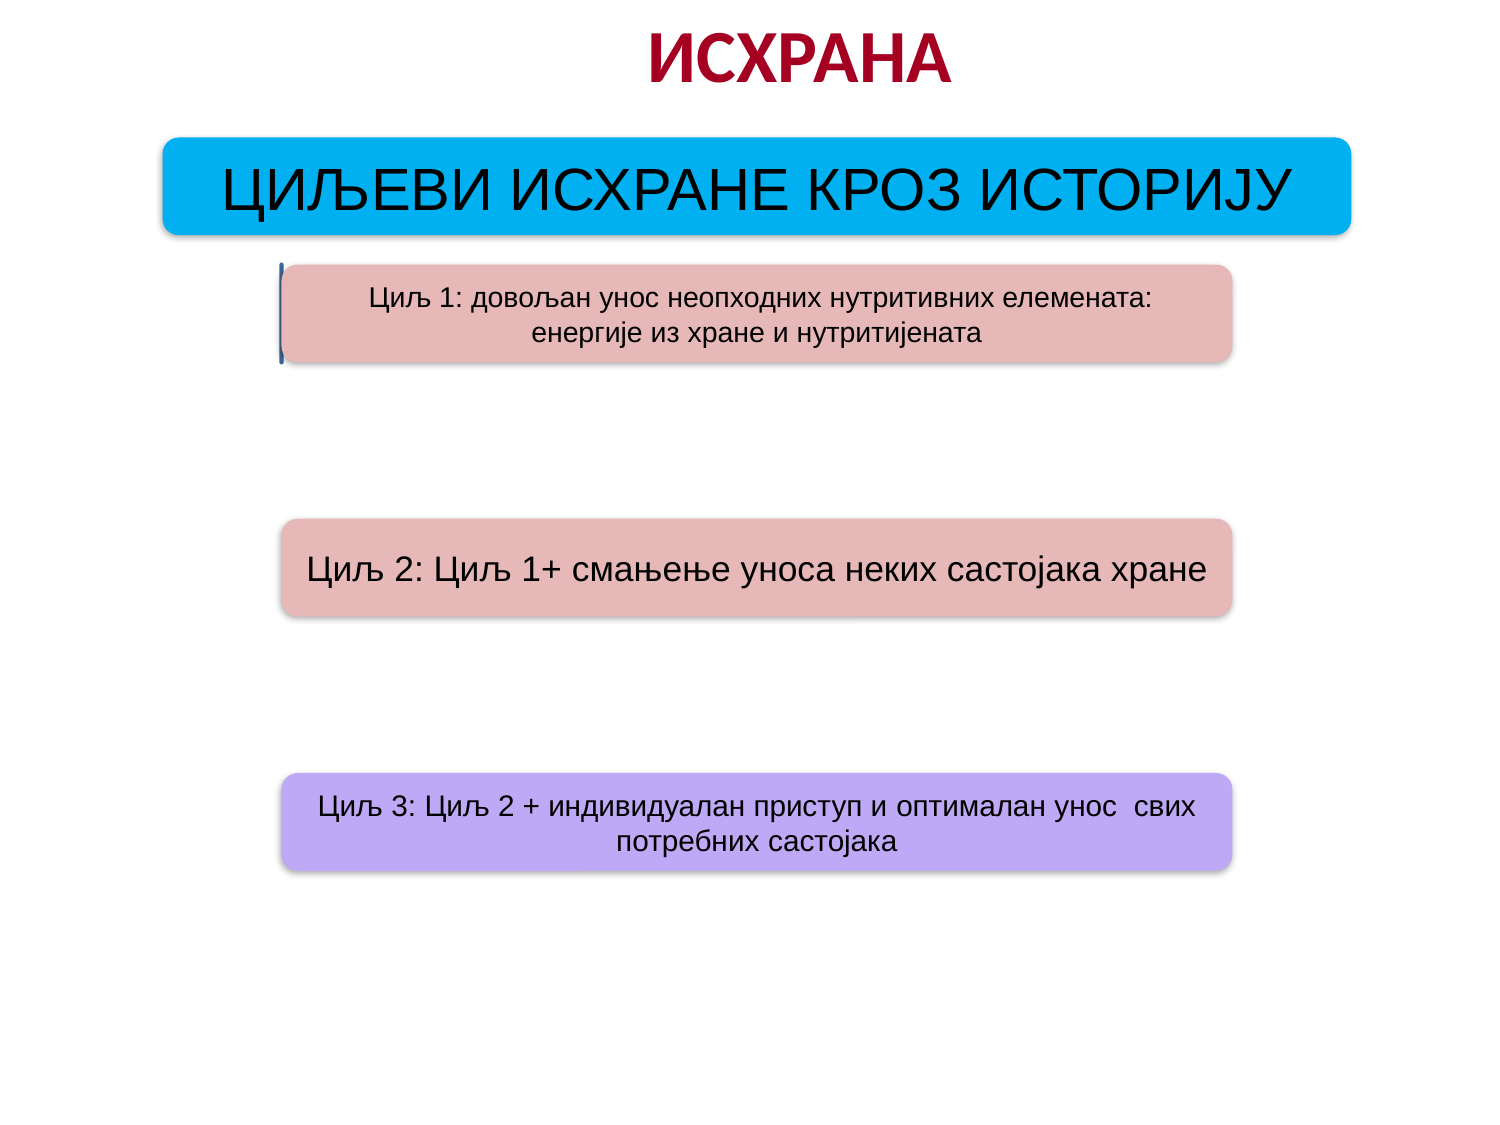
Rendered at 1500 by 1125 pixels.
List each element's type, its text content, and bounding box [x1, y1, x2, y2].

text_box ИСХРАНА [162, 0, 1438, 105]
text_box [13, 137, 1500, 1125]
